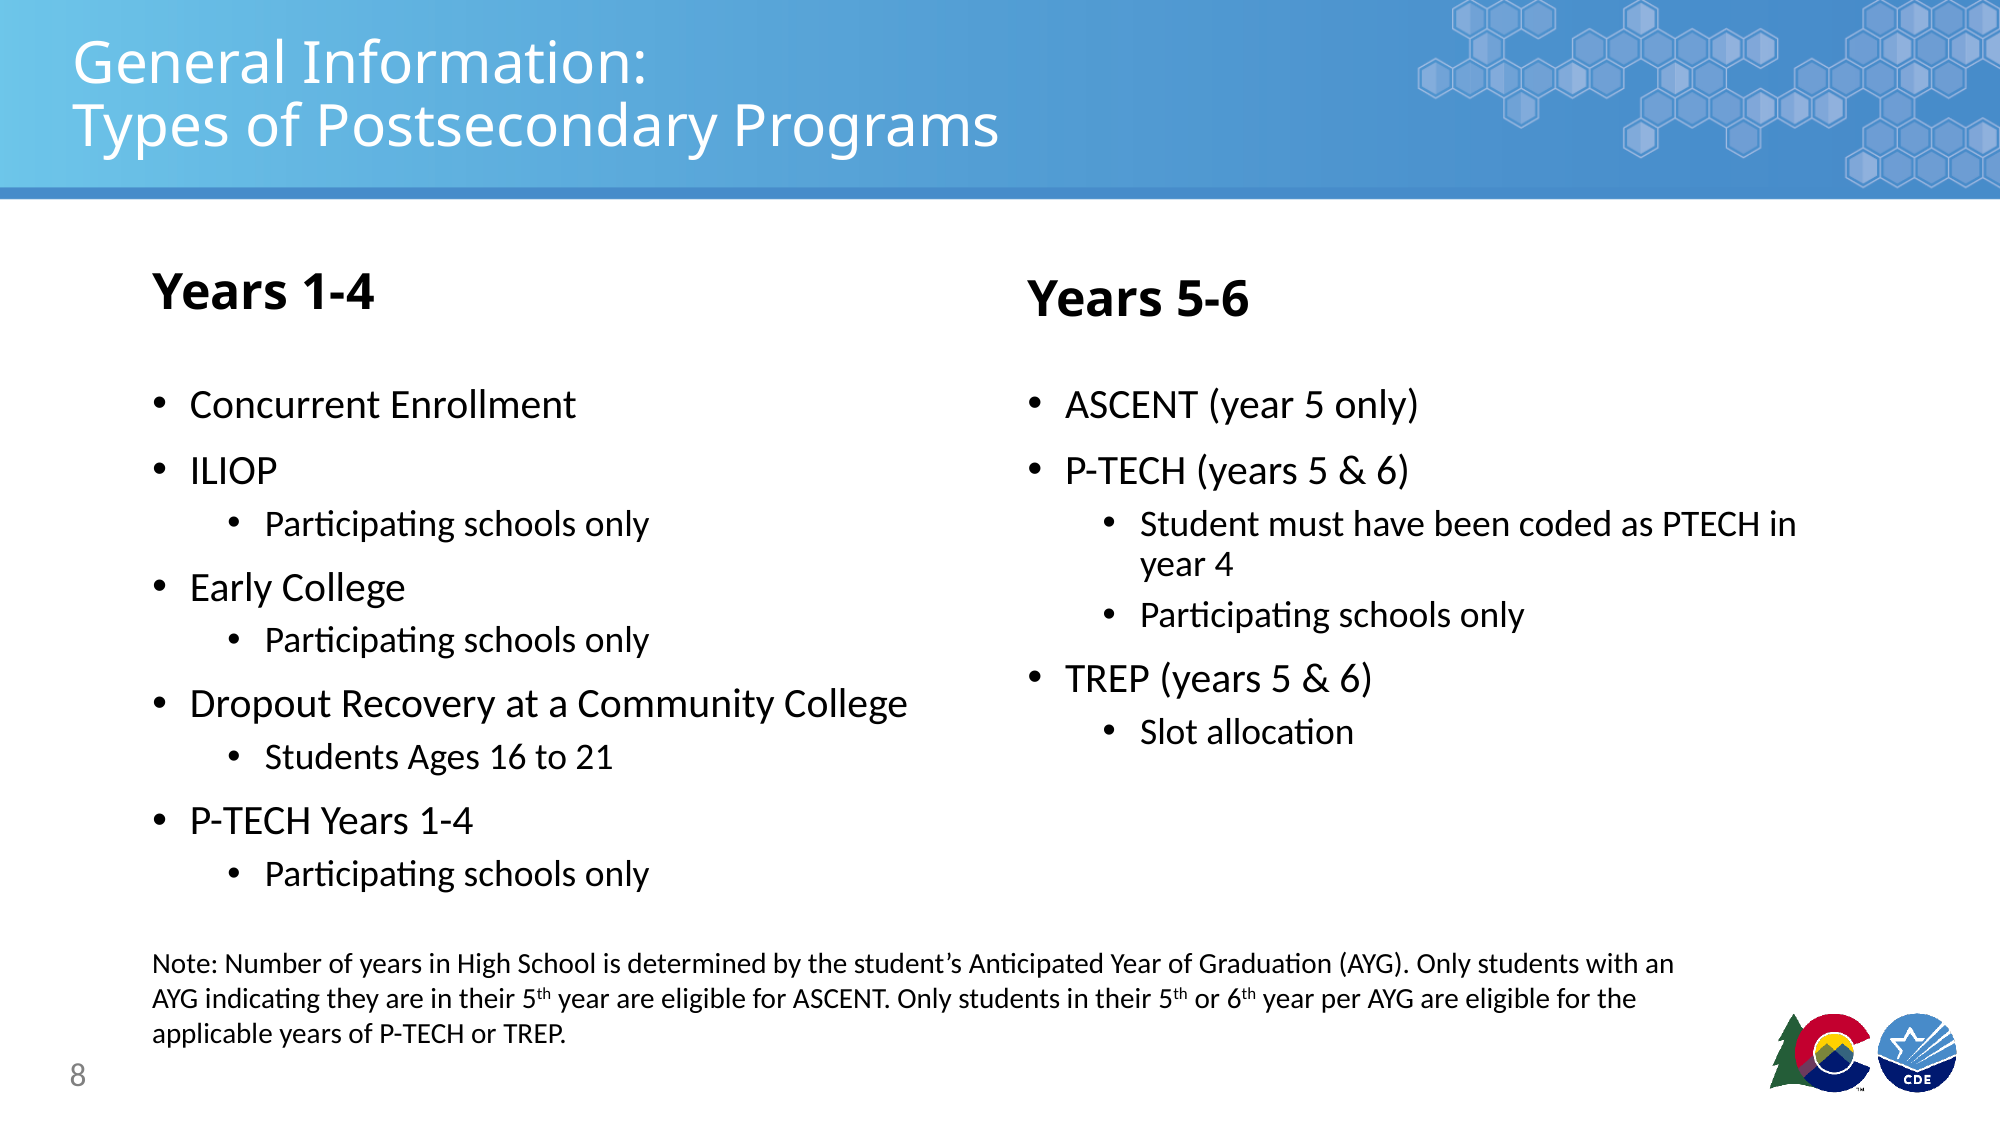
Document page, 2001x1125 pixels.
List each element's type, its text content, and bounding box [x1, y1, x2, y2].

text_box Note: Number of years in High School is determined by the student’s Anticipated Year of Graduation (AYG). Only students with an AYG indicating they are in their 5th year are eligible for ASCENT. Only students in their 5th or 6th year per AYG are eligible for the applicable years of P-TECH or TREP. [137, 936, 1712, 1057]
list ASCENT (year 5 only) P-TECH (years 5 & 6) Student must have been coded as PTECH in year 4 Participating schools only TREP (years 5 & 6) Slot allocation [1012, 375, 1863, 944]
picture [0, 0, 2000, 200]
title General Information: Types of Postsecondary Programs [72, 33, 1396, 182]
list Concurrent Enrollment ILIOP Participating schools only Early College Participating schools only Dropout Recovery at a Community College Students Ages 16 to 21 P-TECH Years 1-4 Participating schools only [137, 375, 988, 936]
picture [1768, 1012, 1957, 1093]
list Years 1-4 [137, 259, 988, 352]
list Years 5-6 [1012, 265, 1863, 356]
slide_number 8 [54, 1042, 505, 1103]
